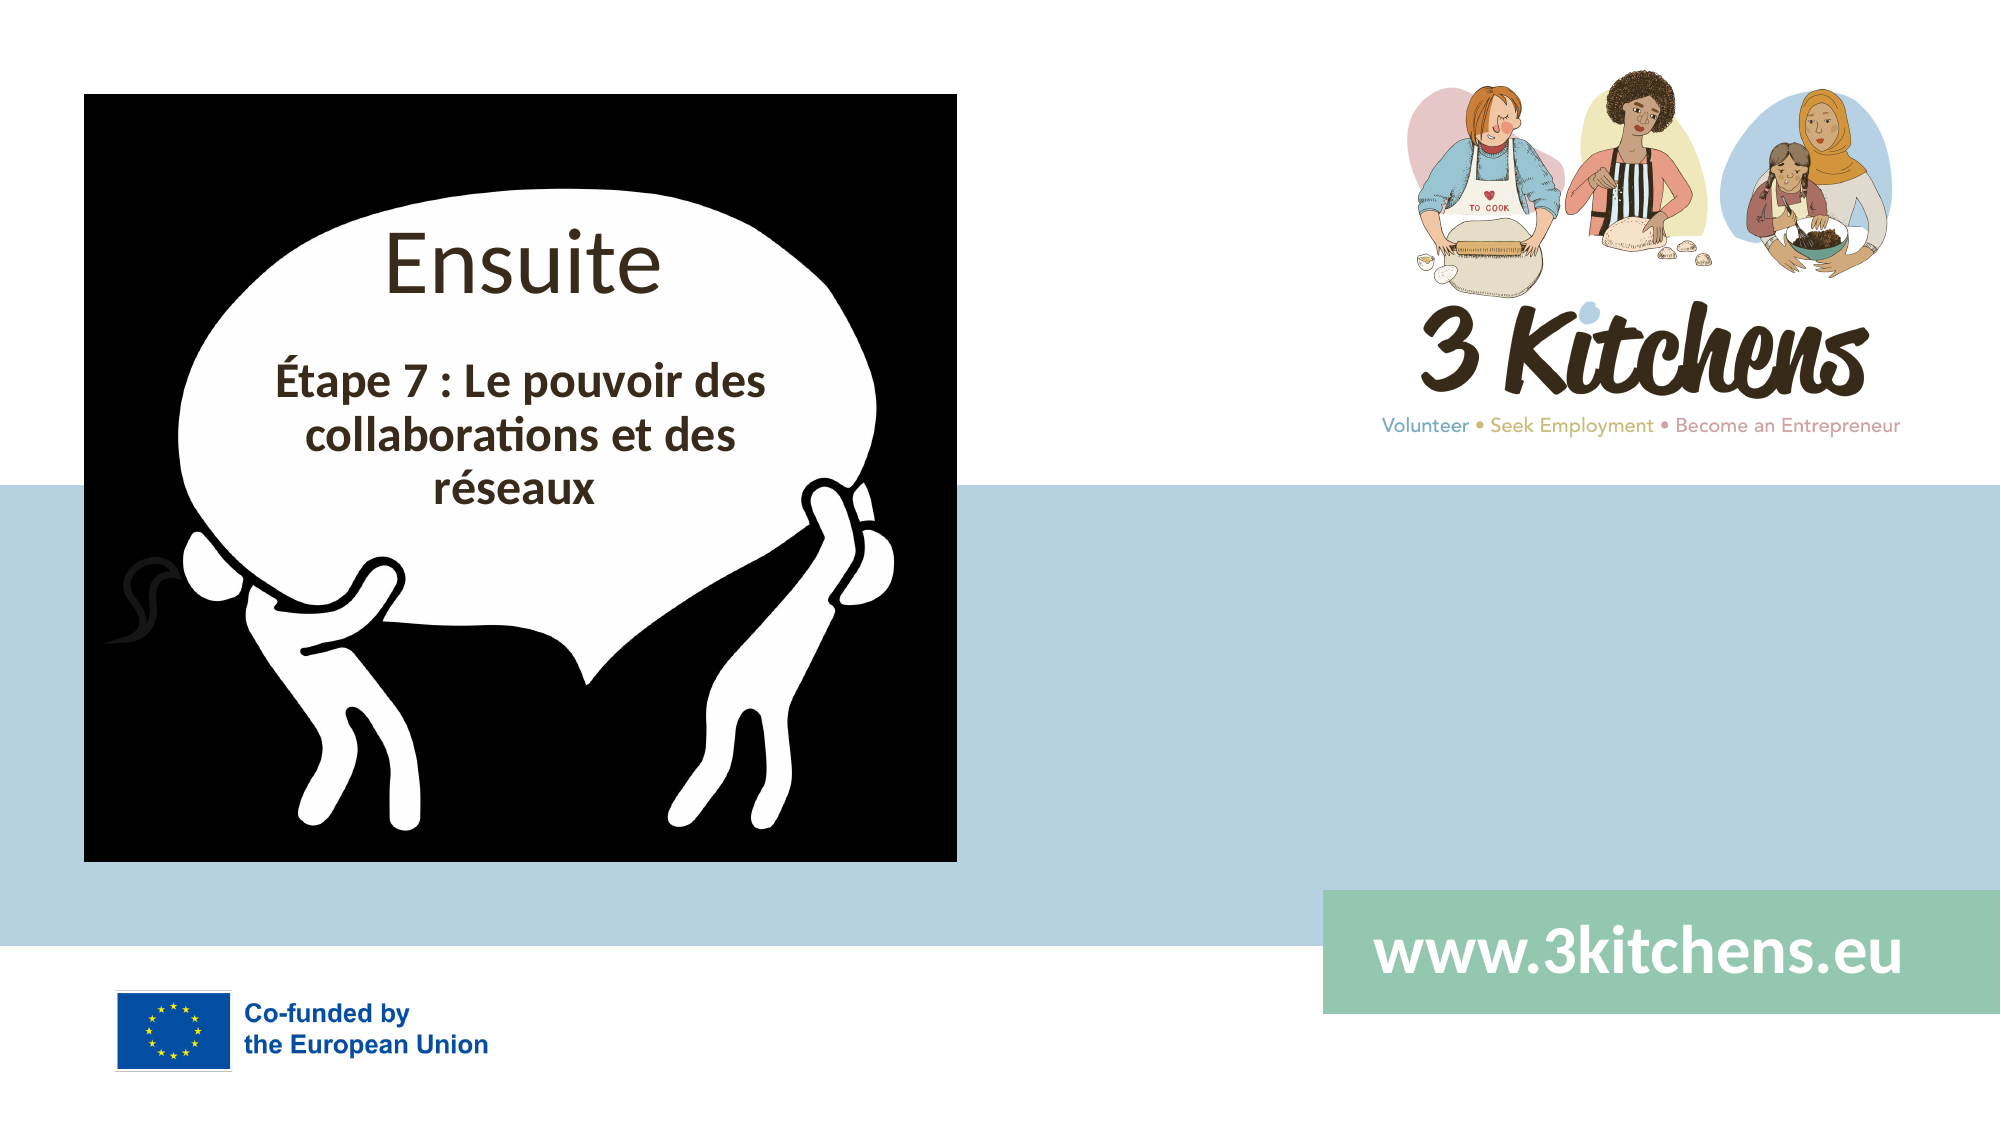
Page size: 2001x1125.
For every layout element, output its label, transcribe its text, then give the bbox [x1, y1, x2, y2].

picture [1349, 23, 1957, 462]
picture [112, 988, 516, 1074]
list www.3kitchens.eu [1323, 891, 1921, 1012]
text_box [1244, 442, 1769, 563]
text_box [84, 94, 957, 862]
